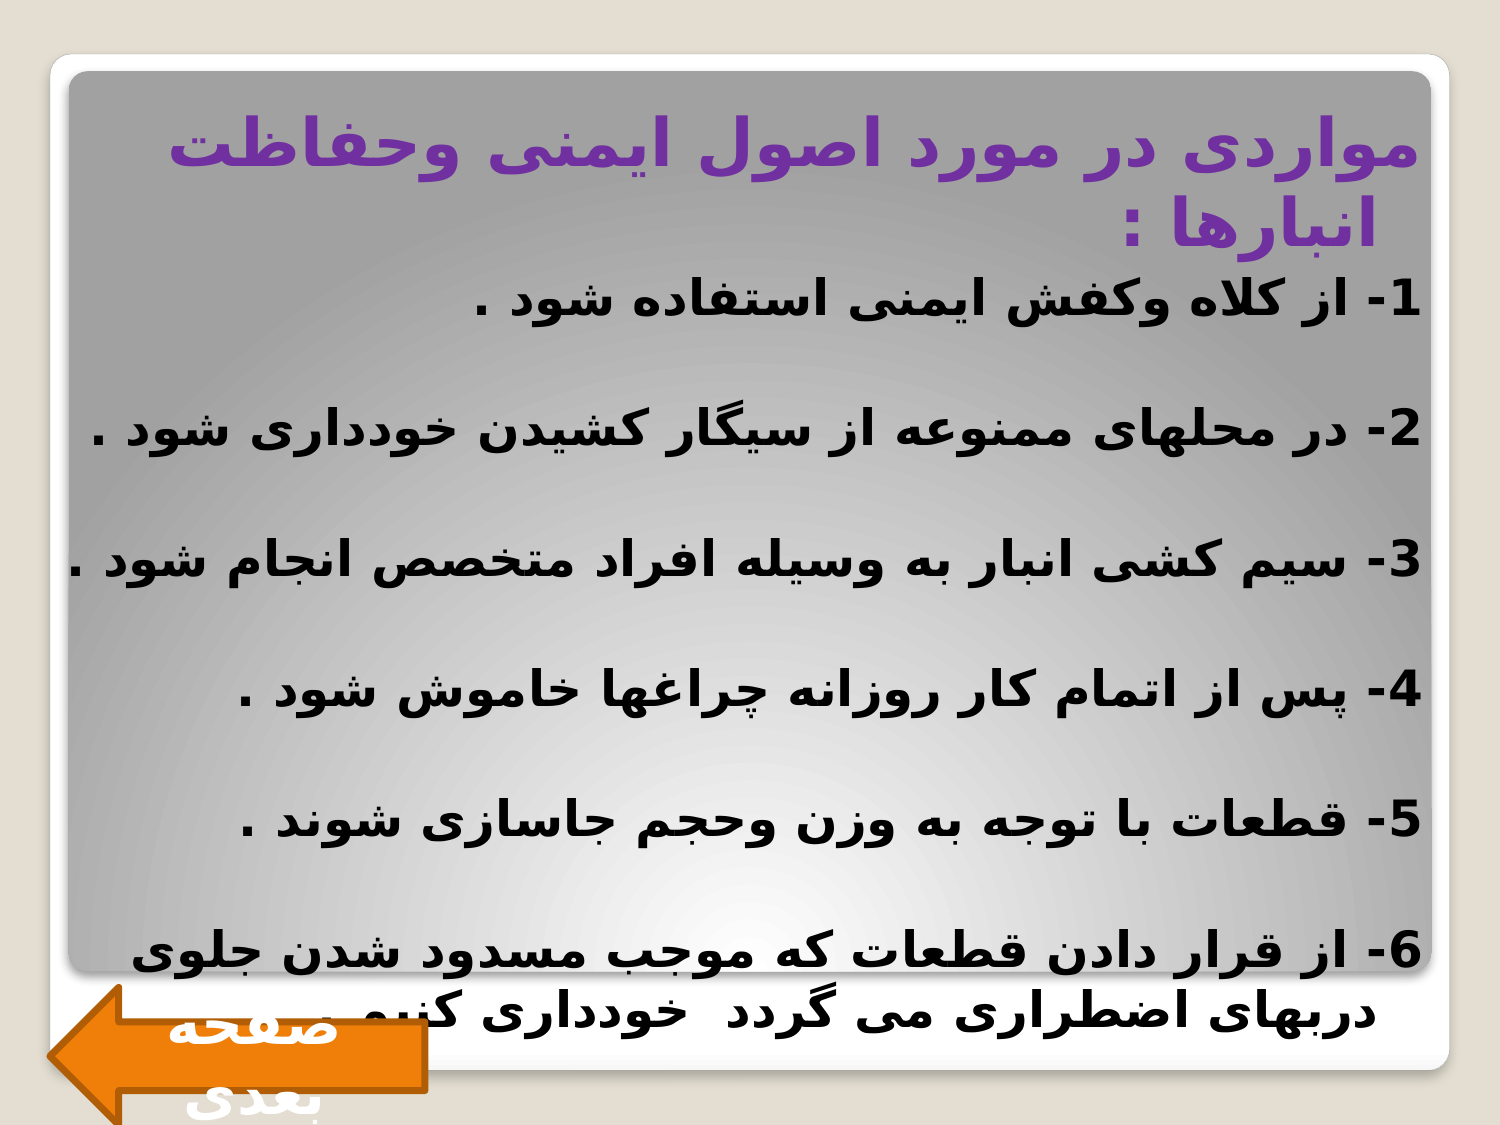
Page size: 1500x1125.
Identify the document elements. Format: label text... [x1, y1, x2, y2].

list مواردی در مورد اصول ایمنی وحفاظت انبارها : 1- از کلاه وکفش ایمنی استفاده شود . 2- در محلهای ممنوعه از سیگار کشیدن خودداری شود . 3- سیم کشی انبار به وسیله افراد متخصص انجام شود . 4- پس از اتمام کار روزانه چراغها خاموش شود . 5- قطعات با توجه به وزن وحجم جاسازی شوند . 6- از قرار دادن قطعات که موجب مسدود شدن جلوی دربهای اضطراری می گردد خودداری کنیم . [0, 0, 1438, 1125]
text_box صفحه بعدی [46, 984, 429, 1125]
